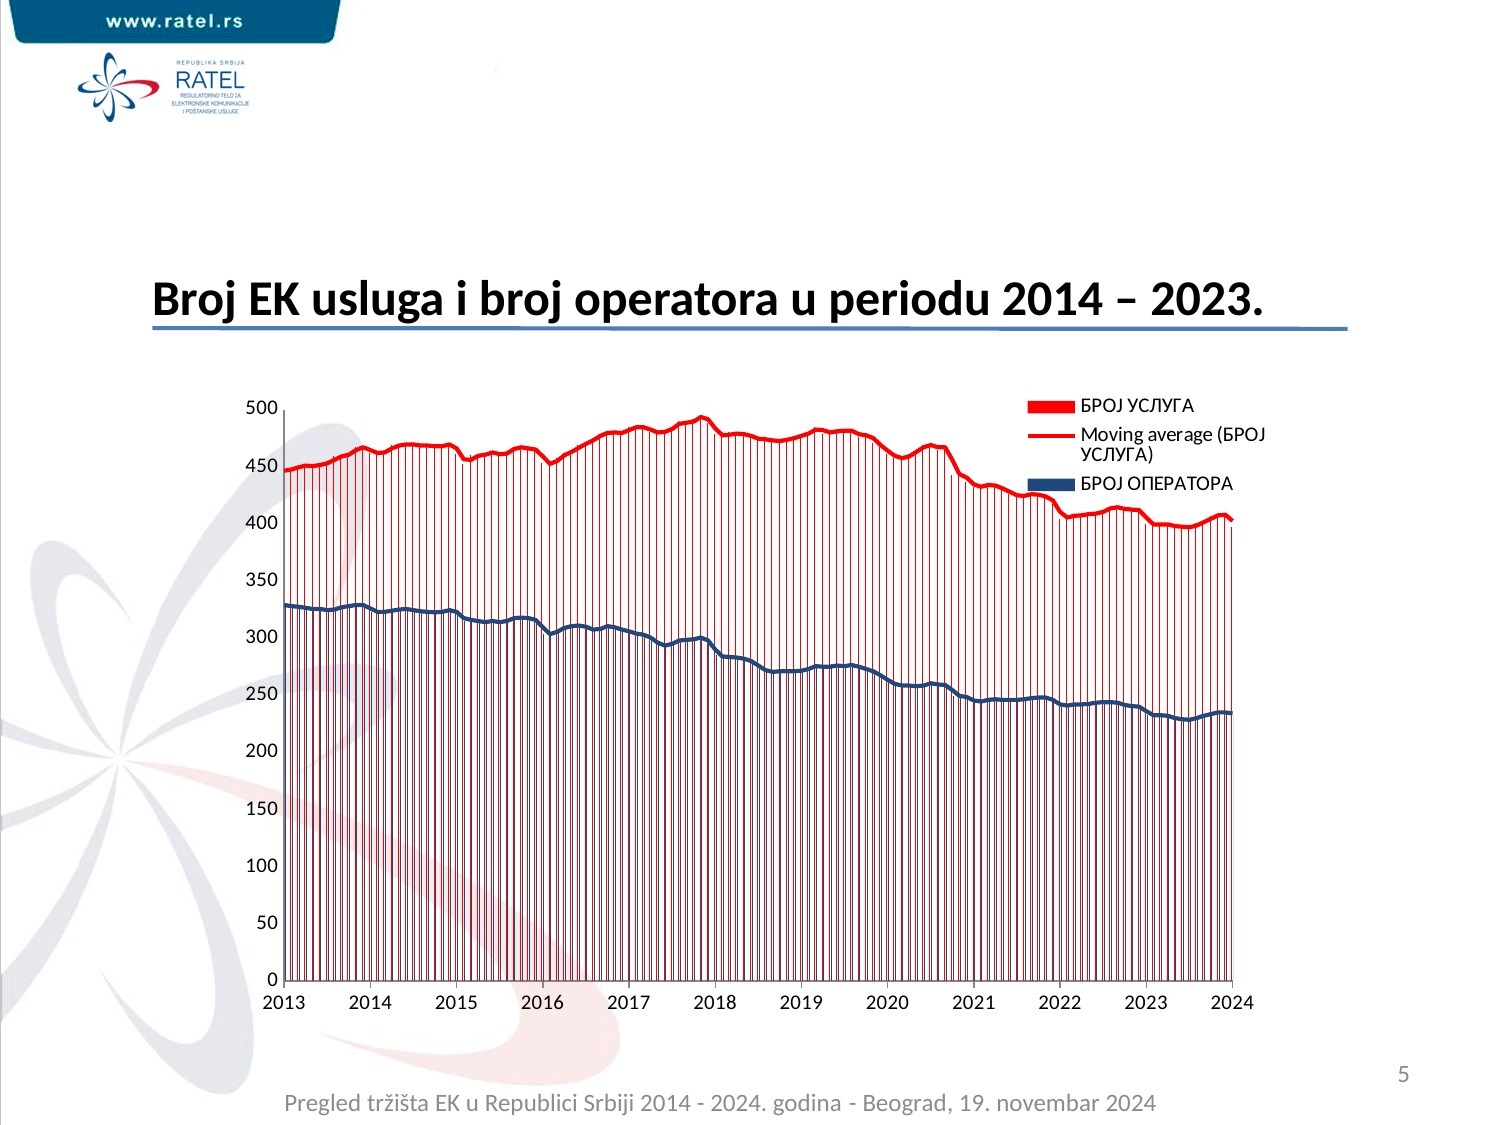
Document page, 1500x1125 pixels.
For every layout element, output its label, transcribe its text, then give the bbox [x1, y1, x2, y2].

picture [224, 18, 230, 27]
picture [140, 18, 156, 27]
picture [196, 18, 205, 27]
picture [0, 0, 1500, 1125]
picture [234, 18, 243, 27]
picture [166, 18, 171, 27]
chart [224, 386, 1276, 1027]
picture [188, 16, 193, 27]
picture [175, 18, 184, 27]
footer Pregled tržišta EK u Republici Srbiji 2014 - 2024. godina - Beograd, 19. novembar 2024 [222, 1078, 1219, 1125]
text_box Broj EK usluga i broj operatora u periodu 2014 – 2023. [137, 257, 1386, 663]
slide_number 5 [1074, 1042, 1425, 1103]
picture [107, 18, 121, 27]
picture [124, 18, 138, 27]
